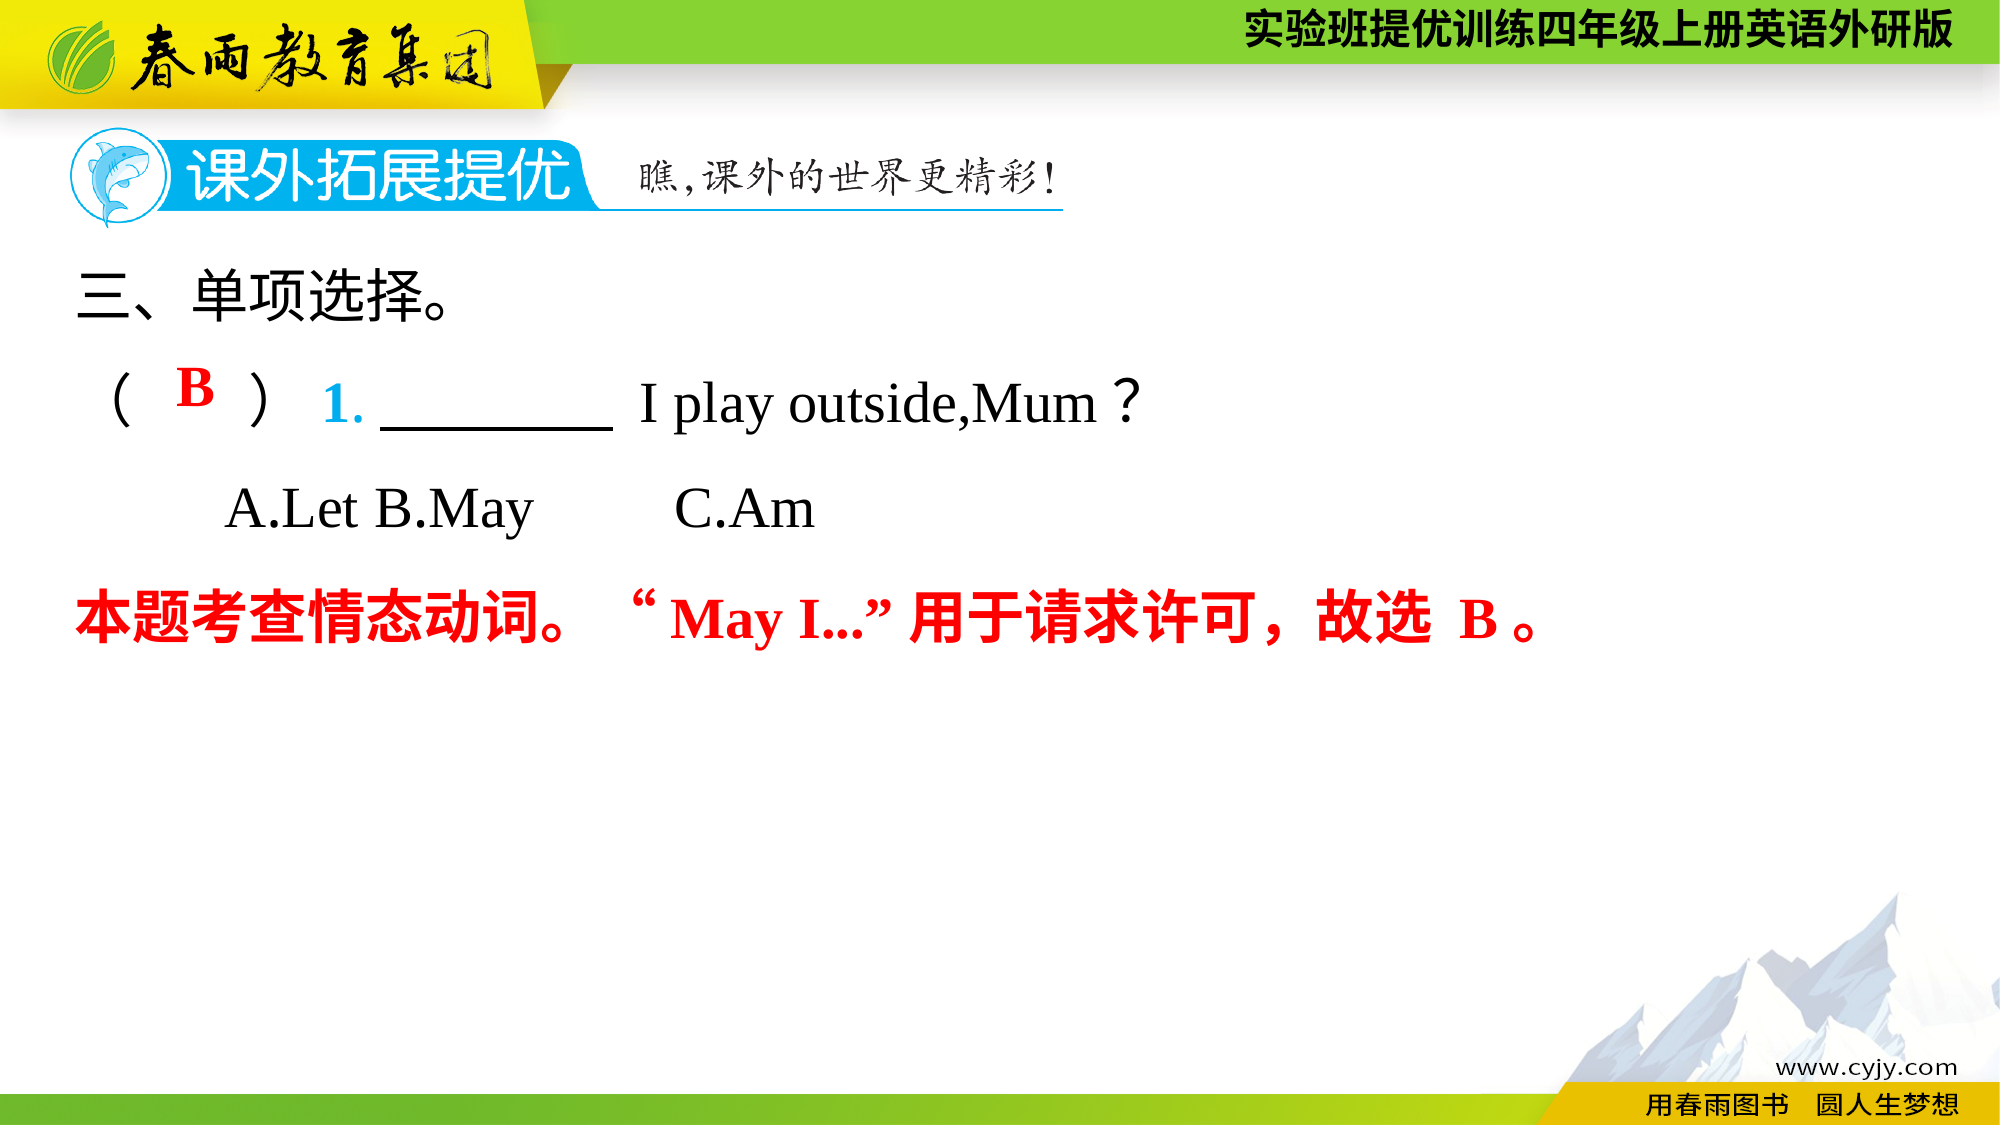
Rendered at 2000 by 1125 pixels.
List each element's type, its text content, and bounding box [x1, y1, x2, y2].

text_box 本题考查情态动词。“May I...”用于请求许可，故选 B。 [59, 537, 1944, 658]
picture [0, 0, 2000, 1125]
text_box B [161, 340, 231, 426]
list 三、单项选择。 （ ）1. I play outside,Mum？ A.Let B.May C.Am [59, 216, 1944, 537]
